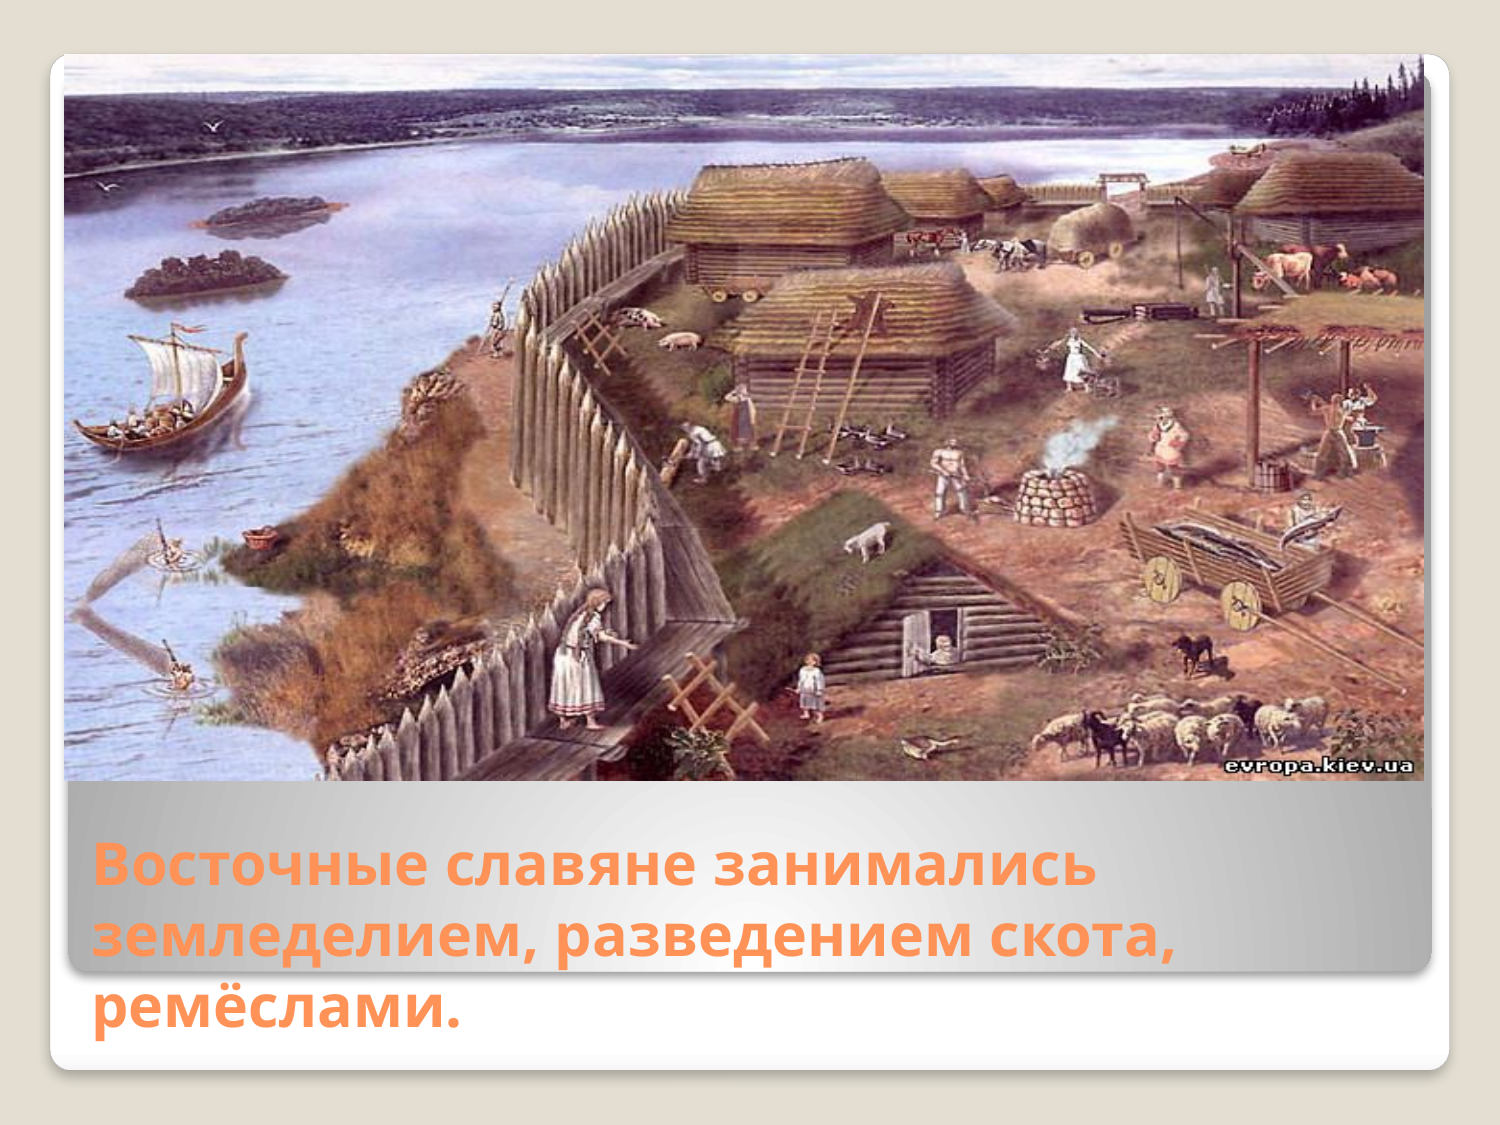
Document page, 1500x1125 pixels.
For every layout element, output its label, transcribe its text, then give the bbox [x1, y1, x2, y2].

title Восточные славяне занимались земледелием, разведением скота, ремёслами. [76, 817, 1425, 1047]
picture [64, 54, 1424, 781]
